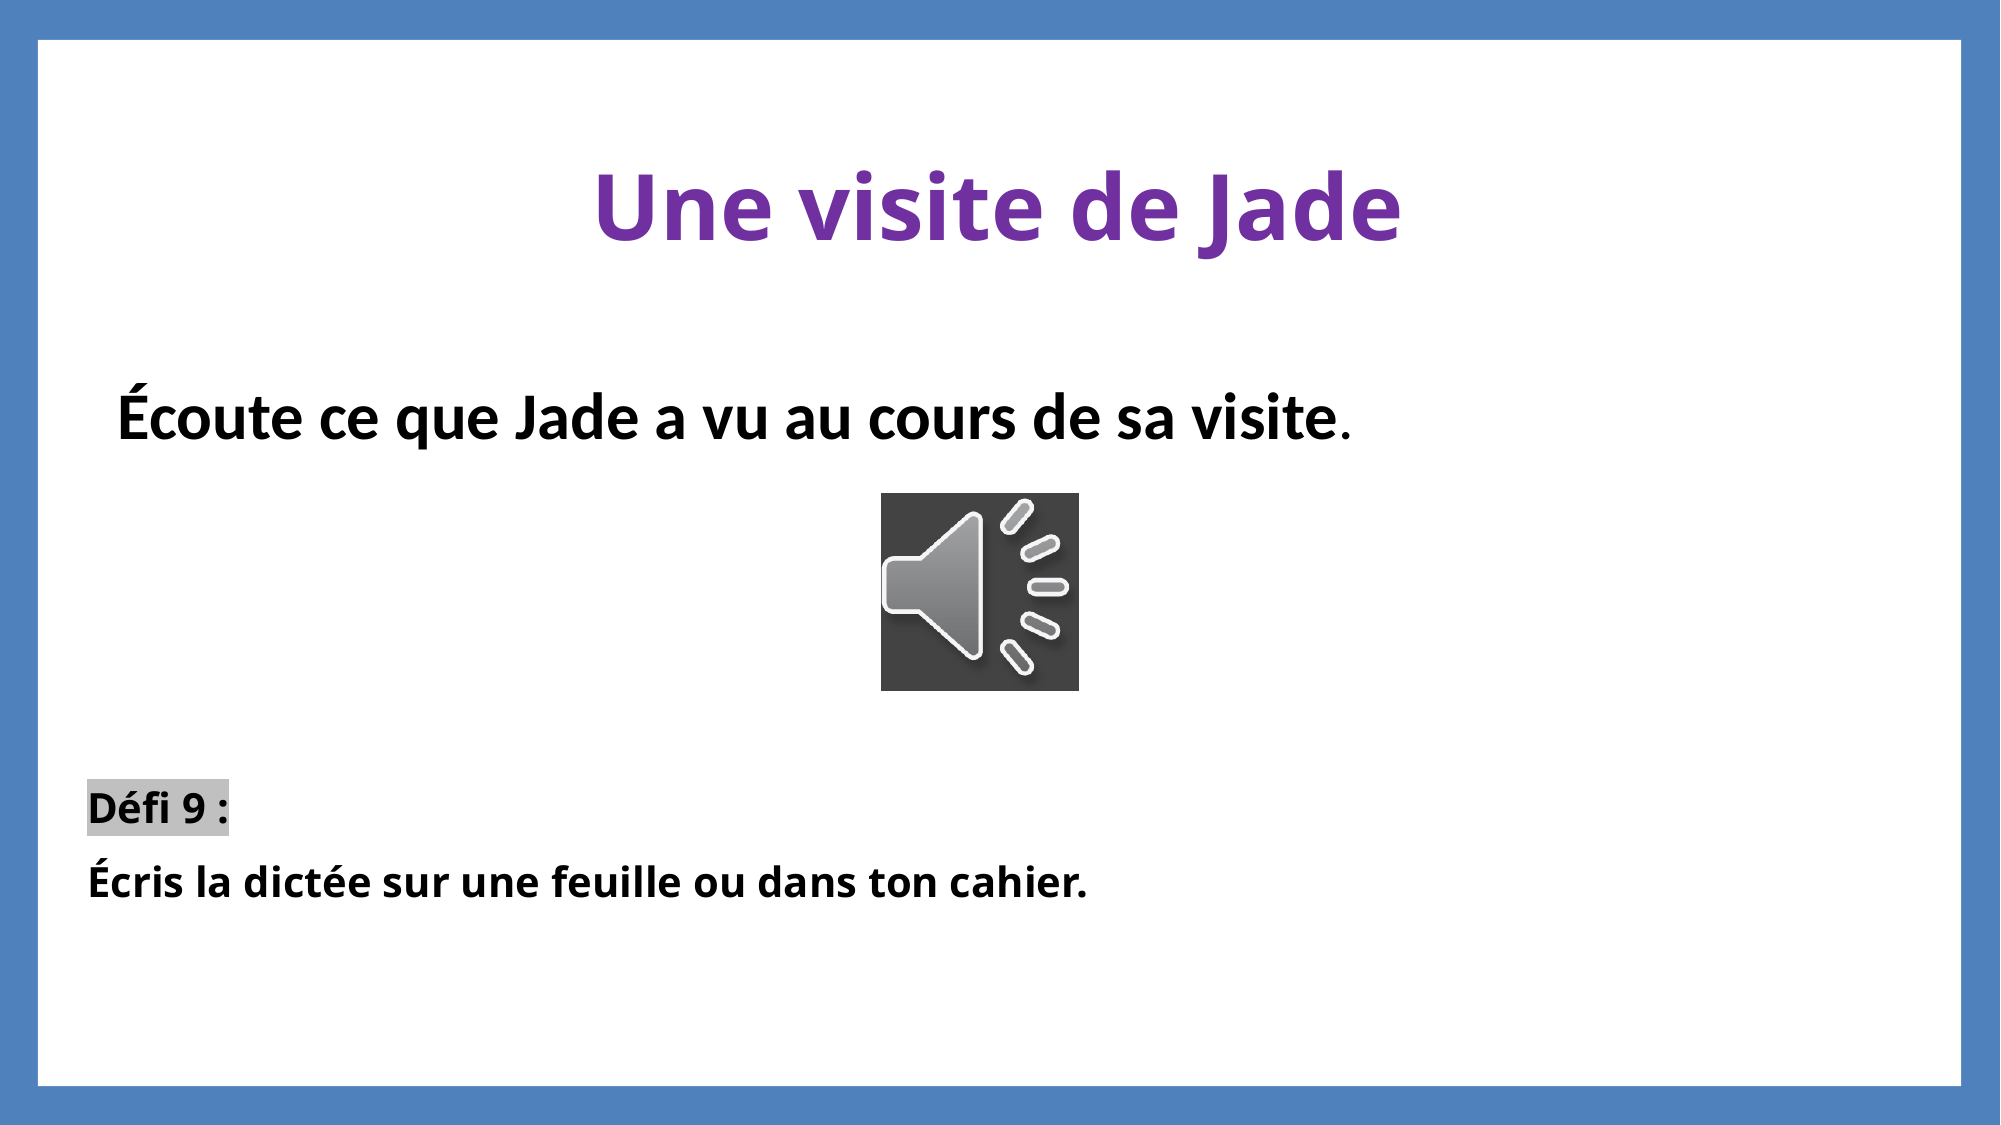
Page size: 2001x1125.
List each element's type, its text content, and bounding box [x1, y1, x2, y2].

list Défi 9 : Écris la dictée sur une feuille ou dans ton cahier. [72, 780, 1692, 1030]
text_box Écoute ce que Jade a vu au cours de sa visite. [95, 365, 1540, 461]
picture [880, 492, 1081, 693]
title Une visite de Jade [187, 99, 1808, 323]
